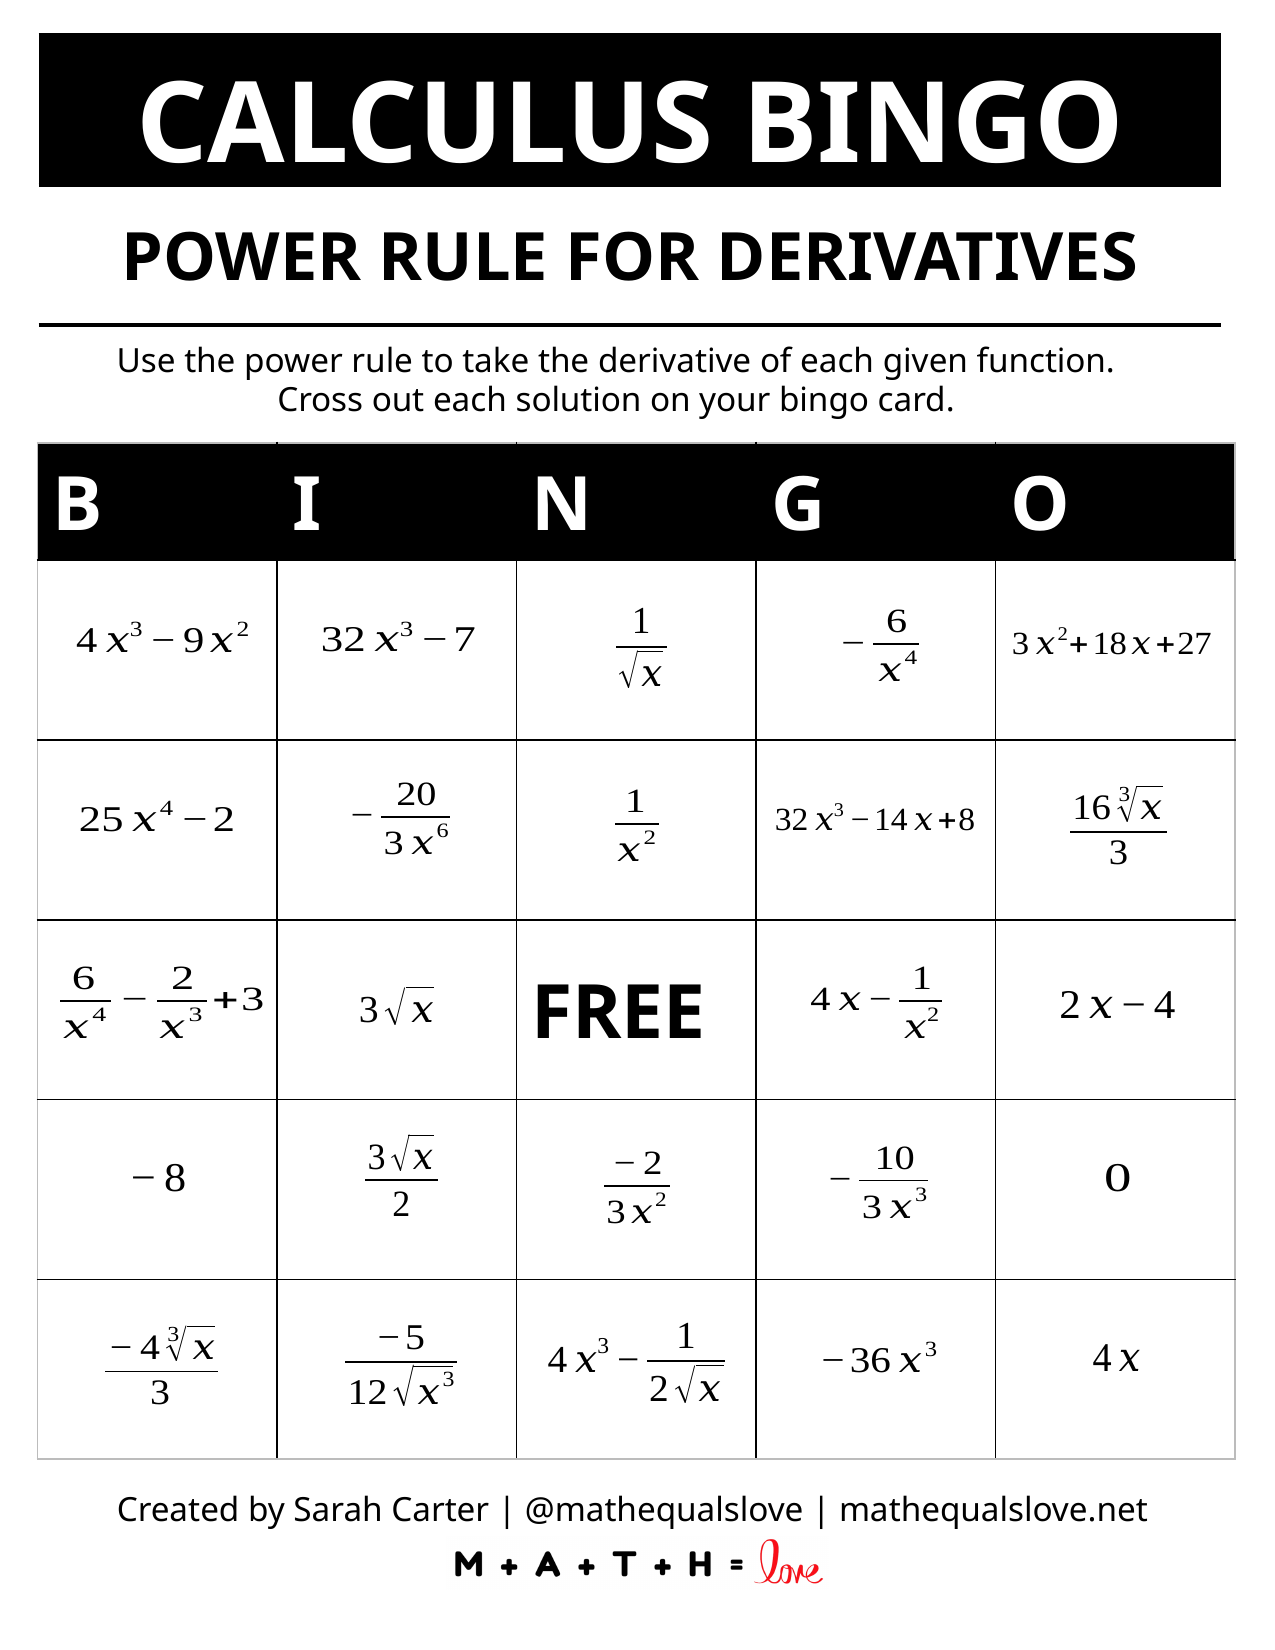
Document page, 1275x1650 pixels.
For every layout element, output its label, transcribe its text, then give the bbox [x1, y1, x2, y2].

table_cell [996, 921, 1234, 1099]
table_cell [757, 1100, 995, 1279]
table_cell [278, 921, 516, 1099]
table_cell [517, 1100, 755, 1279]
table_header N [517, 444, 755, 559]
table_cell [38, 1280, 276, 1458]
table_cell [757, 921, 995, 1099]
table_cell FREE [517, 921, 755, 1099]
table_cell [996, 1280, 1234, 1458]
table_cell [517, 1280, 755, 1458]
text_box Use the power rule to take the derivative of each given function. Cross out each solution on your bingo card. [28, 331, 1214, 426]
table_cell [38, 561, 276, 739]
table_cell [996, 1100, 1234, 1279]
table_cell [996, 741, 1234, 919]
table_cell [38, 1100, 276, 1279]
table_cell [757, 741, 995, 919]
table_cell [278, 1100, 516, 1279]
table_cell [517, 561, 755, 739]
table_header O [996, 444, 1234, 559]
table_cell [757, 561, 995, 739]
table_cell [278, 1280, 516, 1458]
table_header B [38, 444, 276, 559]
table_cell [38, 741, 276, 919]
table_cell [996, 561, 1234, 739]
table_header CALCULUS BINGO [39, 36, 1221, 183]
table_cell POWER RULE FOR DERIVATIVES [39, 187, 1221, 323]
table_cell [517, 741, 755, 919]
table_header I [278, 444, 516, 559]
text_box Created by Sarah Carter | @mathequalslove | mathequalslove.net [53, 1481, 1222, 1536]
table_cell [278, 741, 516, 919]
table_header G [757, 444, 995, 559]
table_cell [757, 1280, 995, 1458]
table_cell [278, 561, 516, 739]
table_cell [38, 921, 276, 1099]
picture [446, 1536, 829, 1590]
